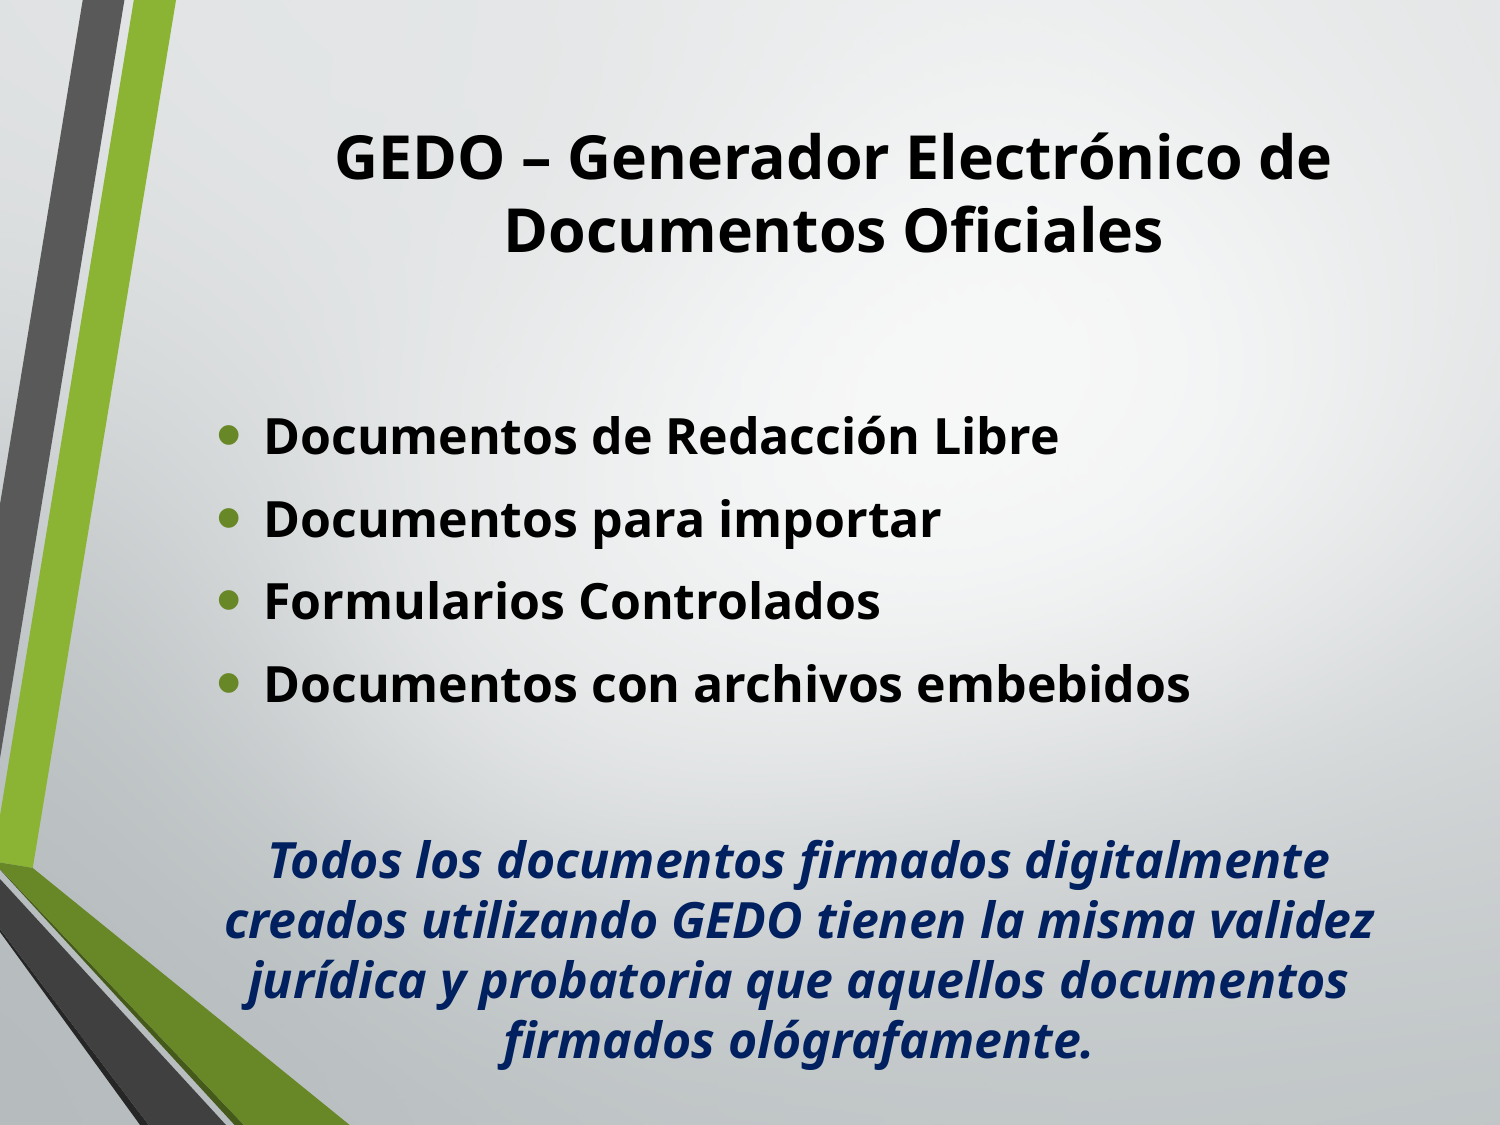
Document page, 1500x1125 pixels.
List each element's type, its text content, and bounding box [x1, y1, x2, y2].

title GEDO – Generador Electrónico de Documentos Oficiales [187, 110, 1481, 274]
list Documentos de Redacción Libre Documentos para importar Formularios Controlados Documentos con archivos embebidos Todos los documentos firmados digitalmente creados utilizando GEDO tienen la misma validez jurídica y probatoria que aquellos documentos firmados ológrafamente. [201, 348, 1397, 1125]
